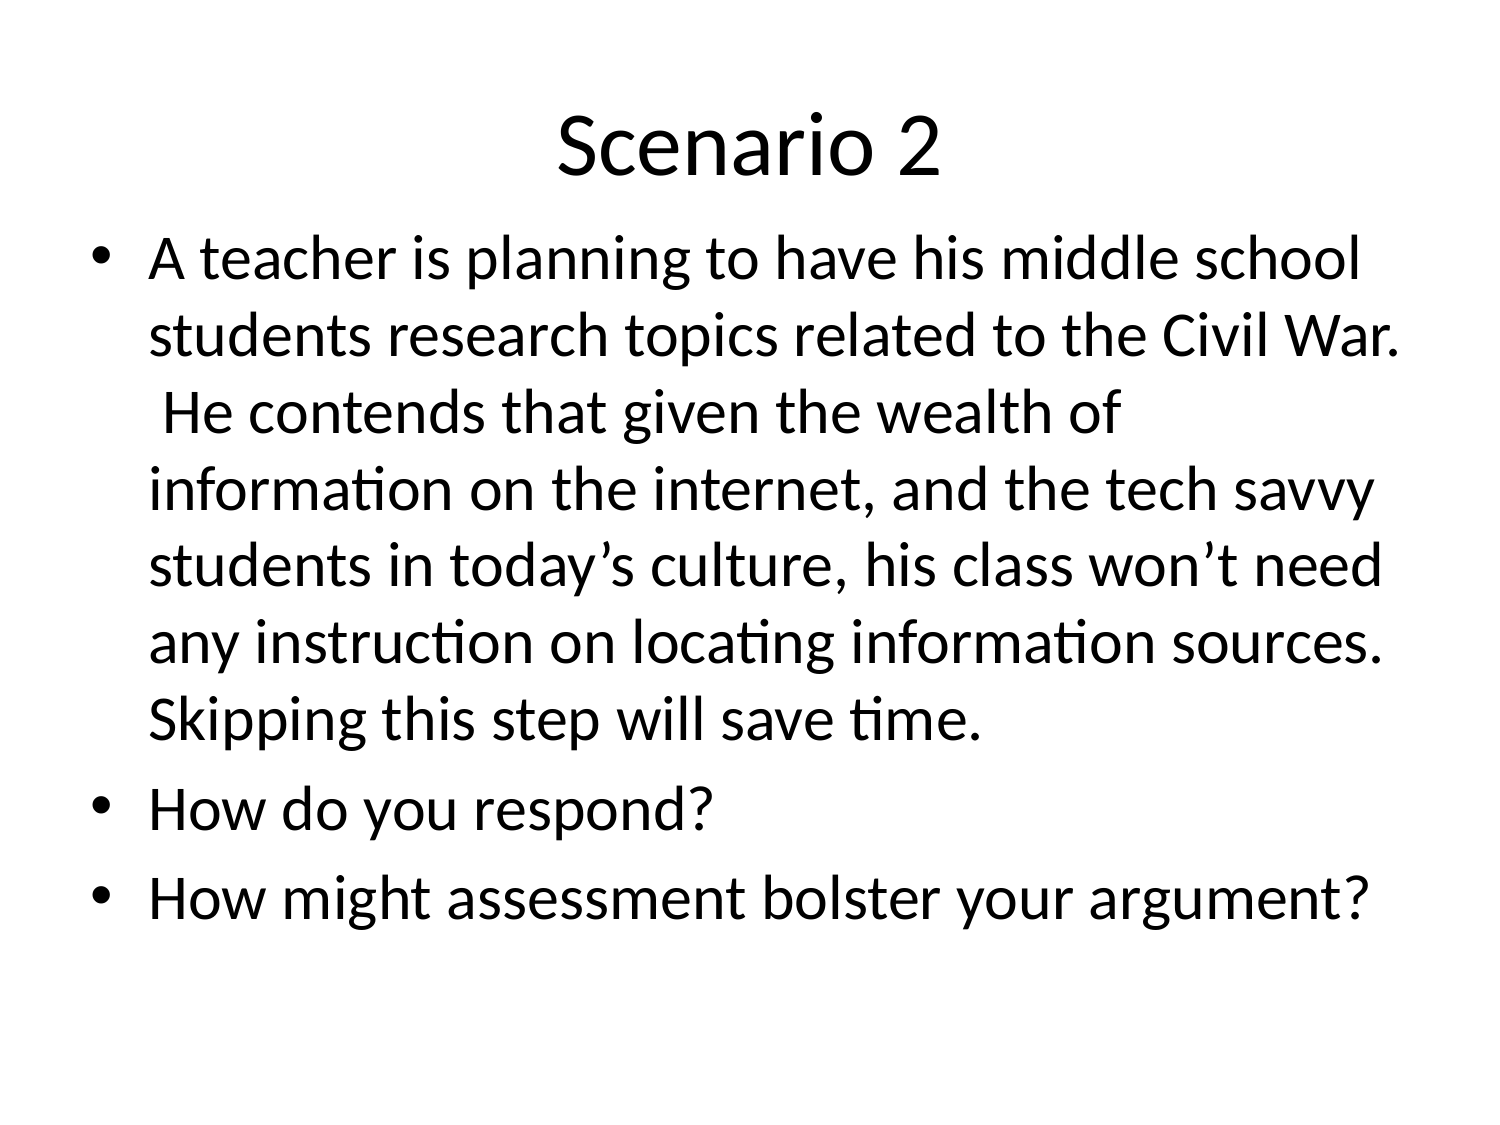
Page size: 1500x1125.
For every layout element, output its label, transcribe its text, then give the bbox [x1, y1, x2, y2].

title Scenario 2 [75, 45, 1425, 208]
list A teacher is planning to have his middle school students research topics related to the Civil War. He contends that given the wealth of information on the internet, and the tech savvy students in today’s culture, his class won’t need any instruction on locating information sources. Skipping this step will save time. How do you respond? How might assessment bolster your argument? [75, 208, 1425, 951]
